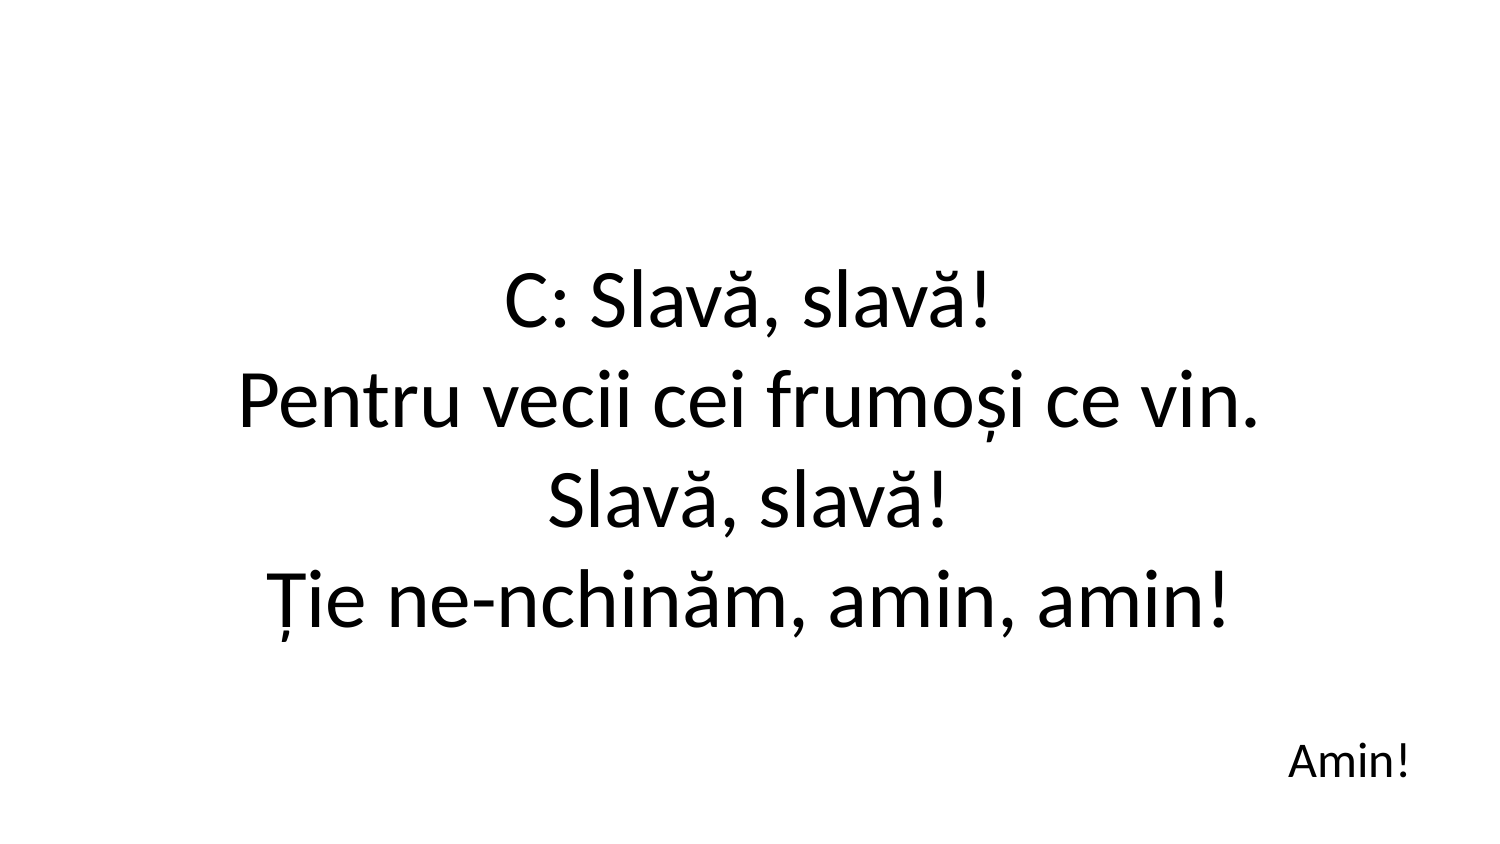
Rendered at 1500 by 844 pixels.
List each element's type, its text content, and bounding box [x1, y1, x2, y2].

text_box C: Slavă, slavă! Pentru vecii cei frumoși ce vin. Slavă, slavă! Ție ne-nchinăm, amin, amin! [222, 192, 1278, 652]
text_box Amin! [1273, 674, 1427, 795]
